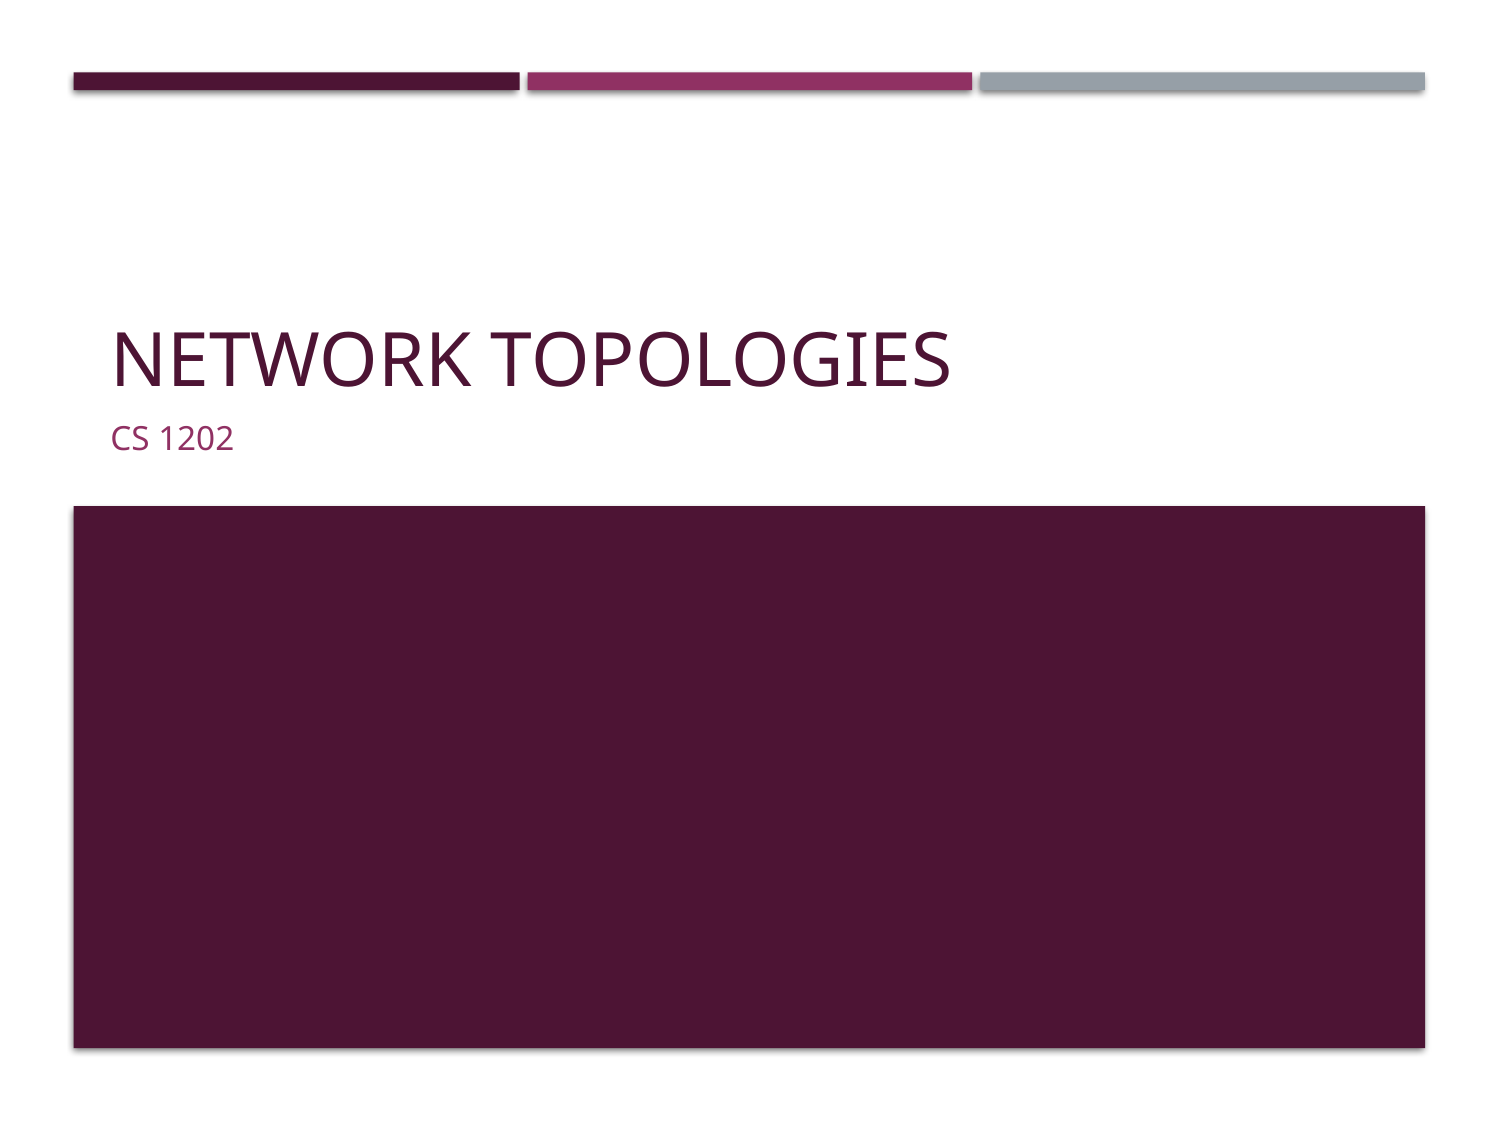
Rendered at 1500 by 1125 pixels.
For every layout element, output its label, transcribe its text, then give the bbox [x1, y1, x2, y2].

title Network Topologies [95, 162, 1406, 409]
subtitle CS 1202 [95, 409, 1406, 507]
